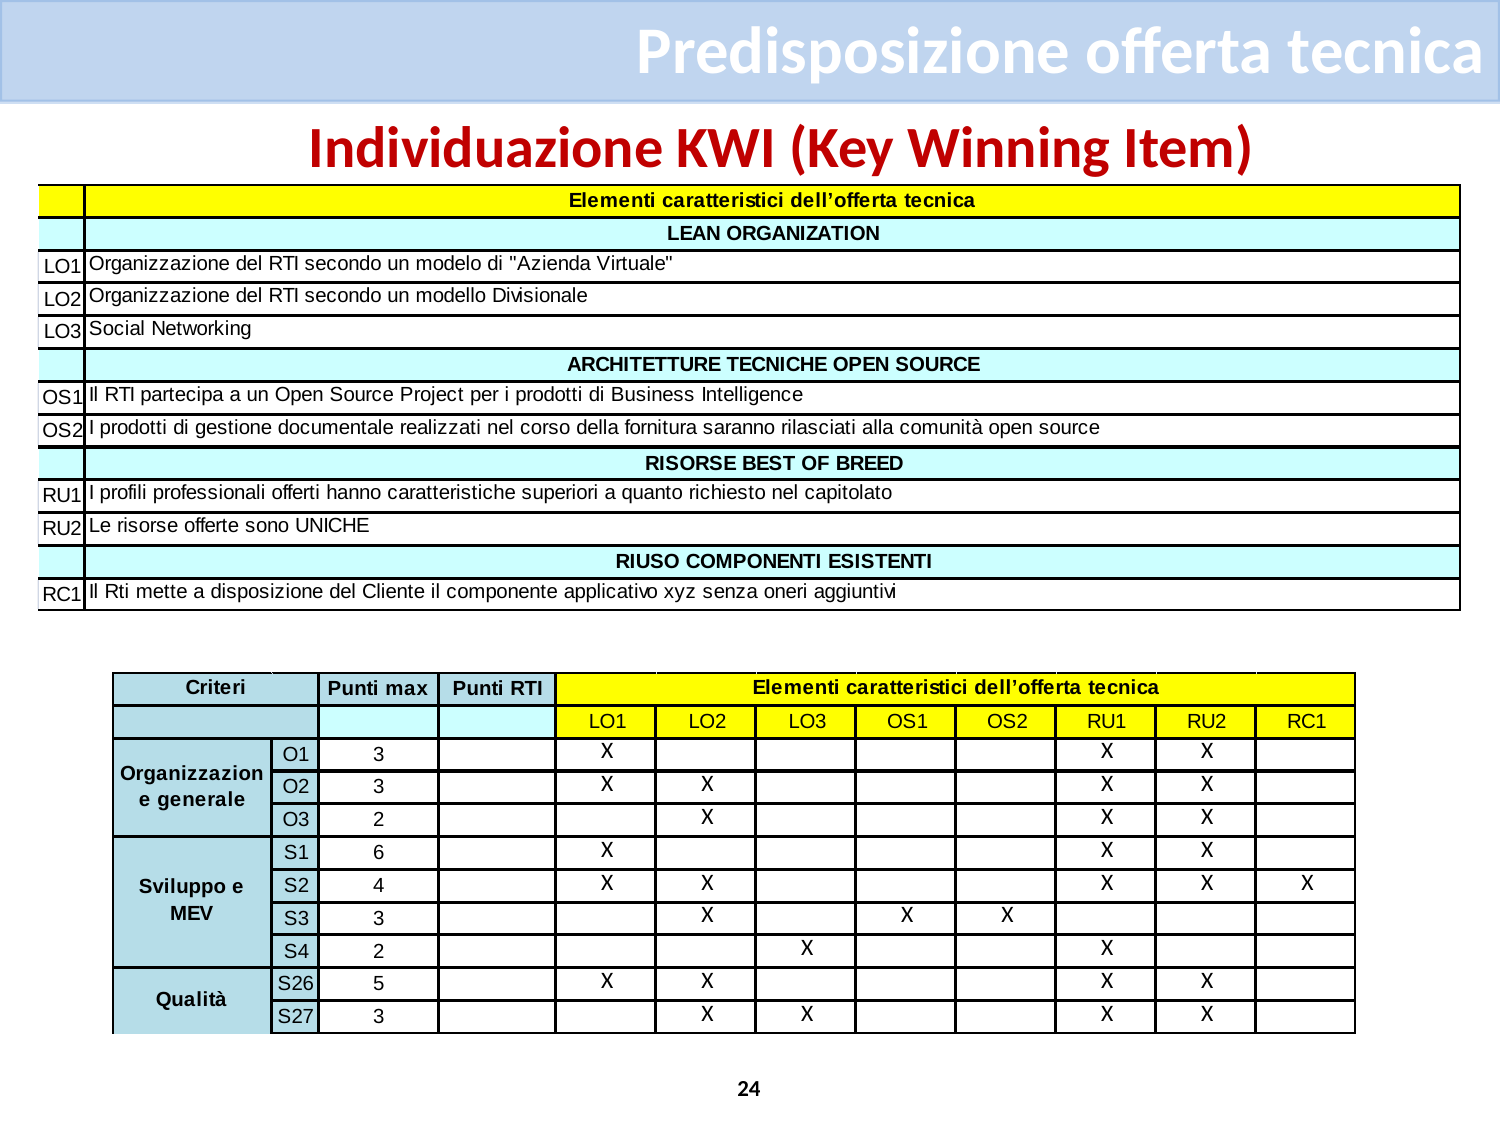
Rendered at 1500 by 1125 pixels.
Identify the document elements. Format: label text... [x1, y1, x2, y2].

picture [37, 184, 1463, 613]
picture [111, 672, 1358, 1036]
text_box Individuazione KWI (Key Winning Item) [0, 101, 1500, 185]
text_box Predisposizione offerta tecnica [560, 0, 1500, 95]
text_box 24 [573, 1057, 924, 1118]
